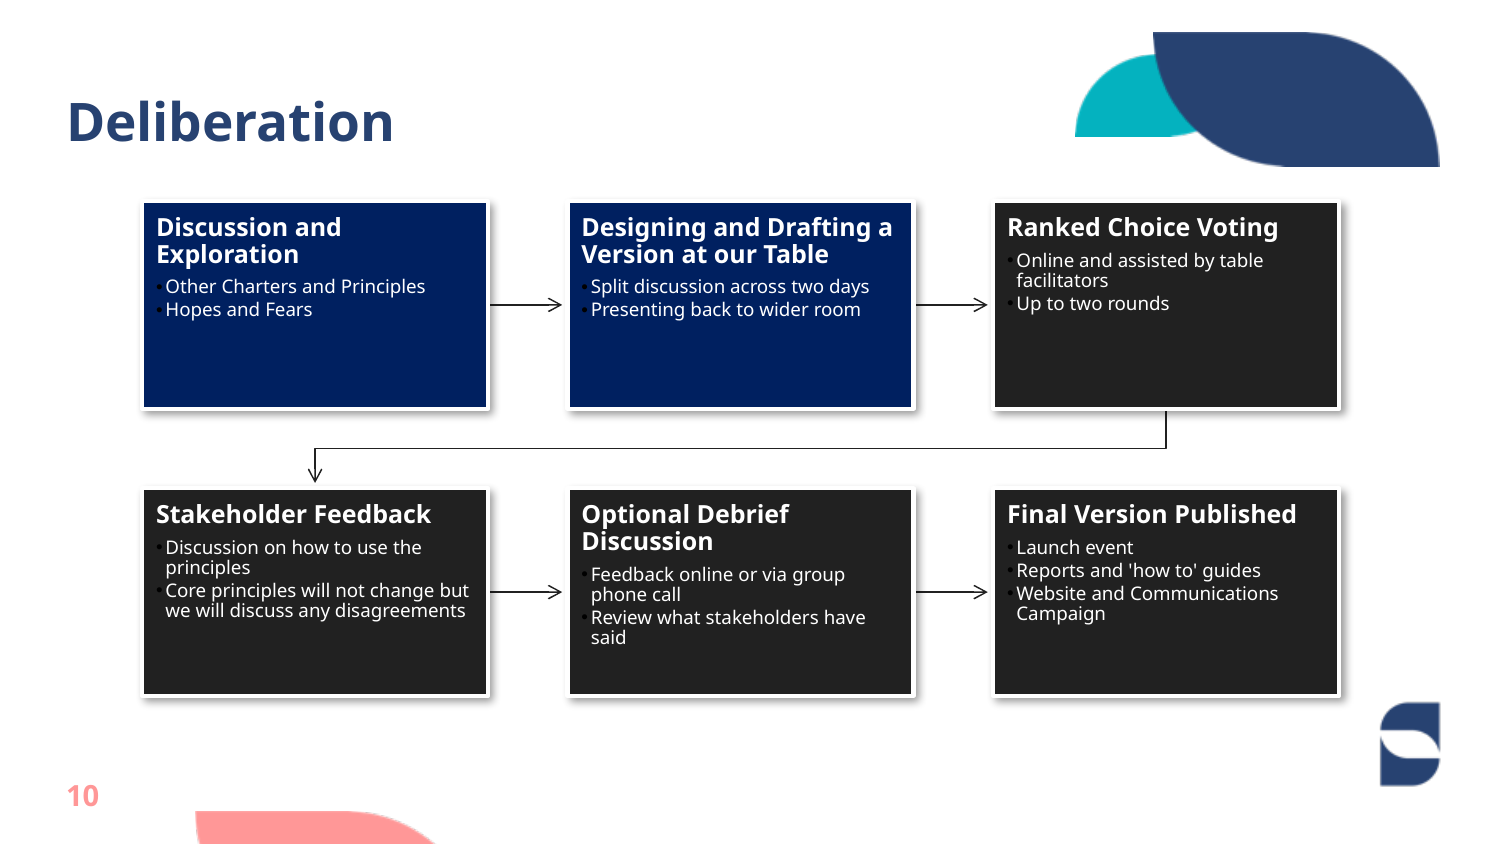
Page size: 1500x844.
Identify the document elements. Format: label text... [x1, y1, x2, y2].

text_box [140, 114, 1341, 783]
title Deliberation [1443, 72, 1449, 167]
picture [1363, 685, 1458, 804]
picture [1074, 31, 1440, 168]
slide_number 10 [51, 764, 142, 830]
picture [195, 811, 483, 844]
title Deliberation [51, 72, 1069, 167]
